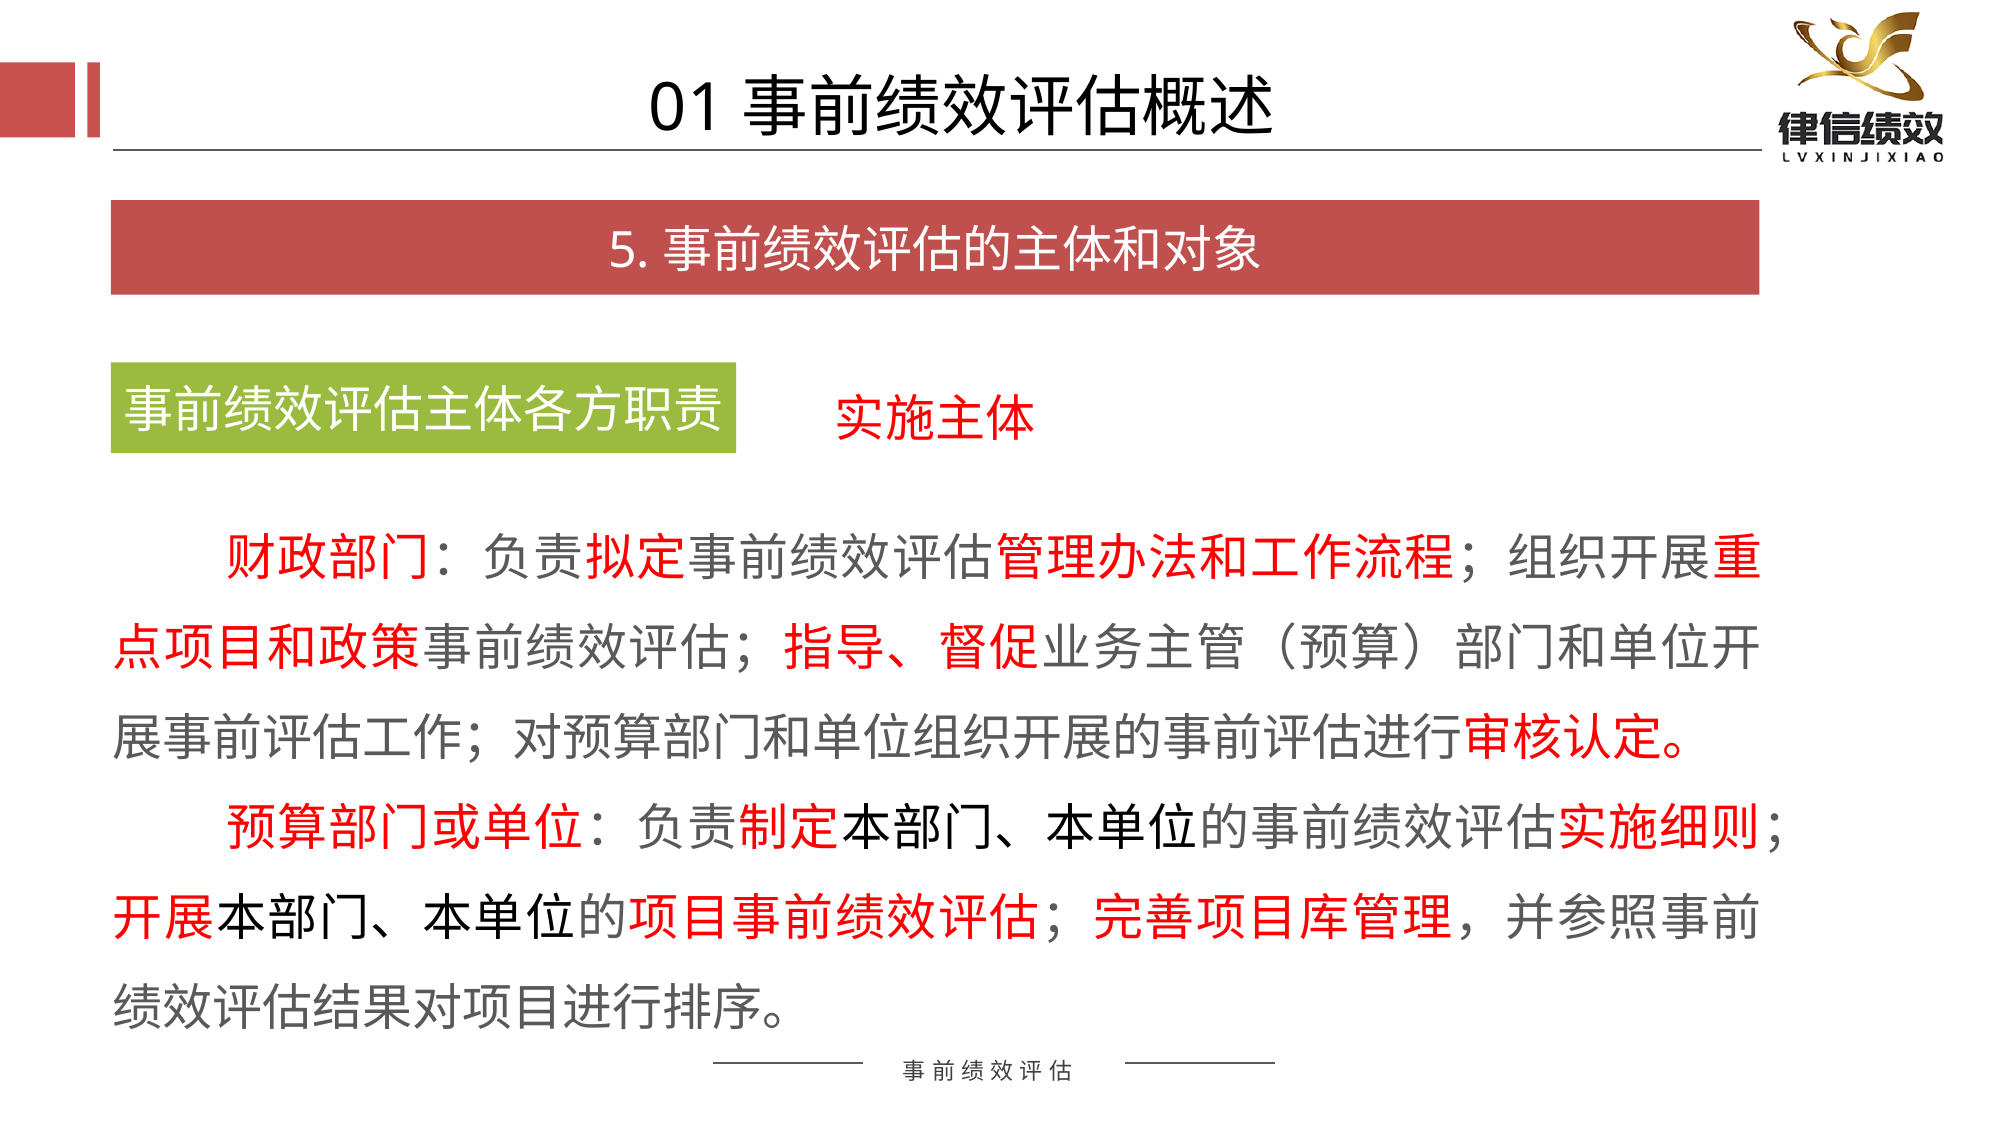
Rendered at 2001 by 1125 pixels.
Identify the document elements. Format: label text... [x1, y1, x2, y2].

text_box 财政部门：负责拟定事前绩效评估管理办法和工作流程；组织开展重点项目和政策事前绩效评估；指导、督促业务主管（预算）部门和单位开展事前评估工作；对预算部门和单位组织开展的事前评估进行审核认定。 预算部门或单位：负责制定本部门、本单位的事前绩效评估实施细则；开展本部门、本单位的项目事前绩效评估；完善项目库管理，并参照事前绩效评估结果对项目进行排序。 [98, 487, 1777, 1043]
picture [1762, 0, 1959, 175]
text_box 事前绩效评估主体各方职责 [109, 360, 738, 455]
text_box 5.事前绩效评估的主体和对象 [109, 198, 1762, 297]
text_box 01事前绩效评估概述 [575, 62, 1350, 145]
text_box 实施主体 [820, 361, 1051, 454]
